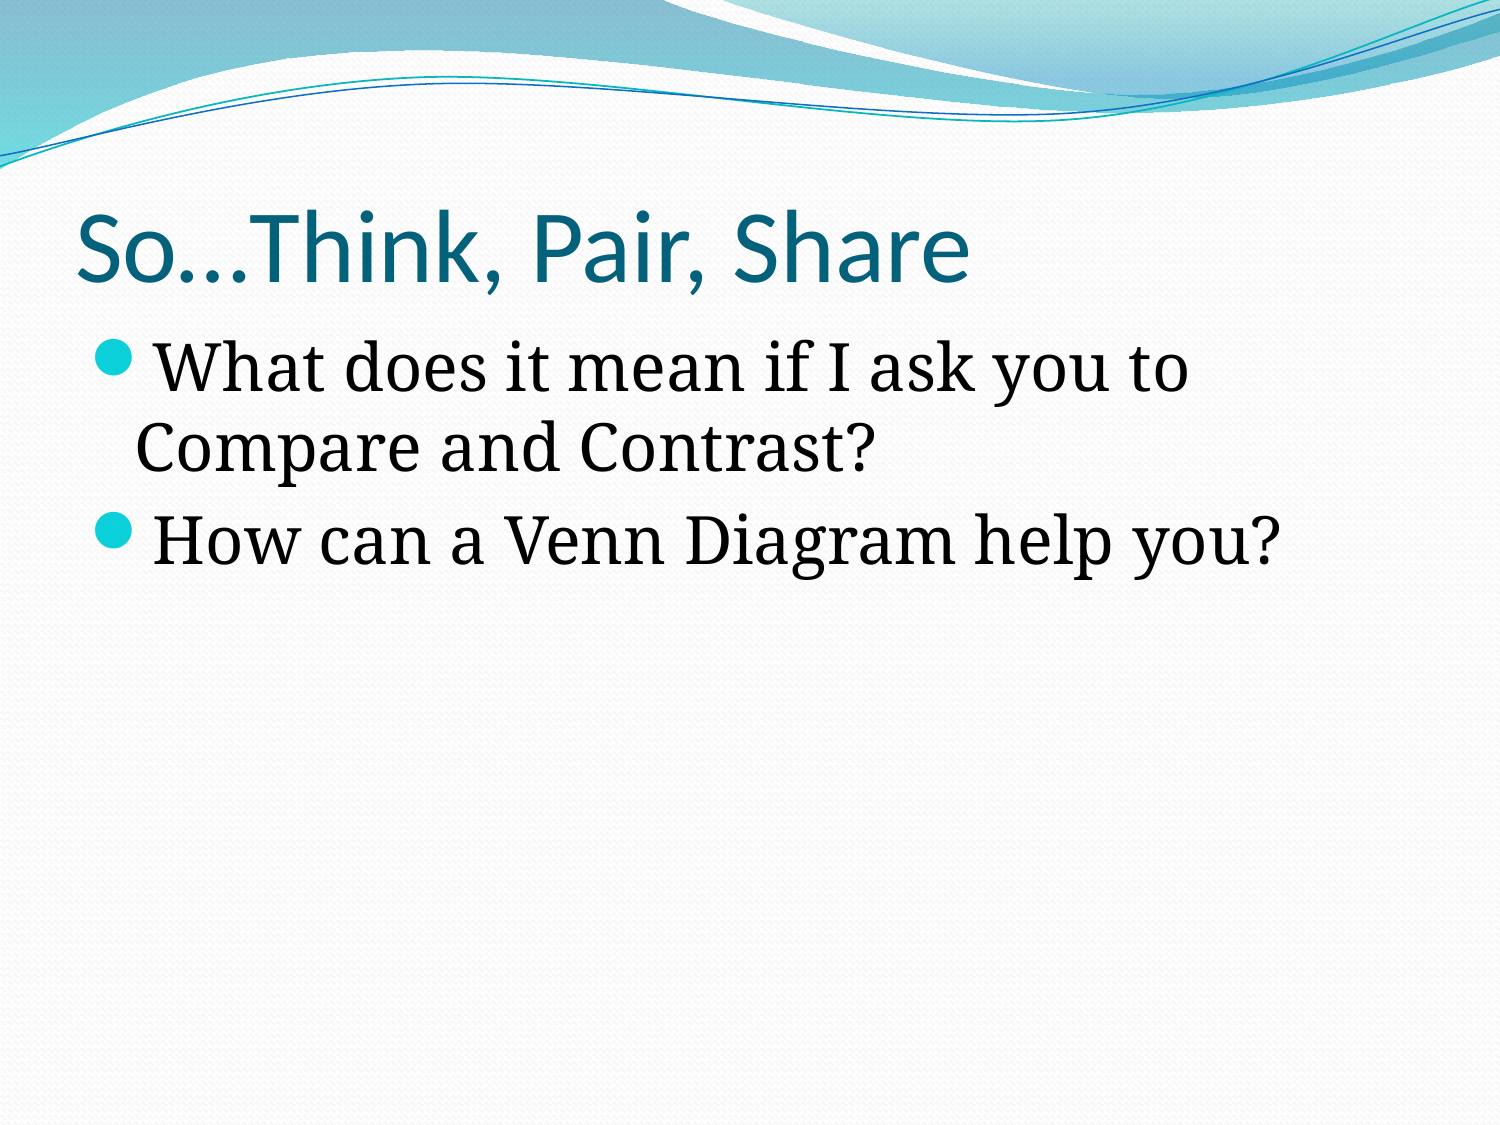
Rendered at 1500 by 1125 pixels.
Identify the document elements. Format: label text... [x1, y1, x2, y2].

title So…Think, Pair, Share [75, 115, 1425, 303]
list What does it mean if I ask you to Compare and Contrast? How can a Venn Diagram help you? [75, 317, 1425, 1038]
